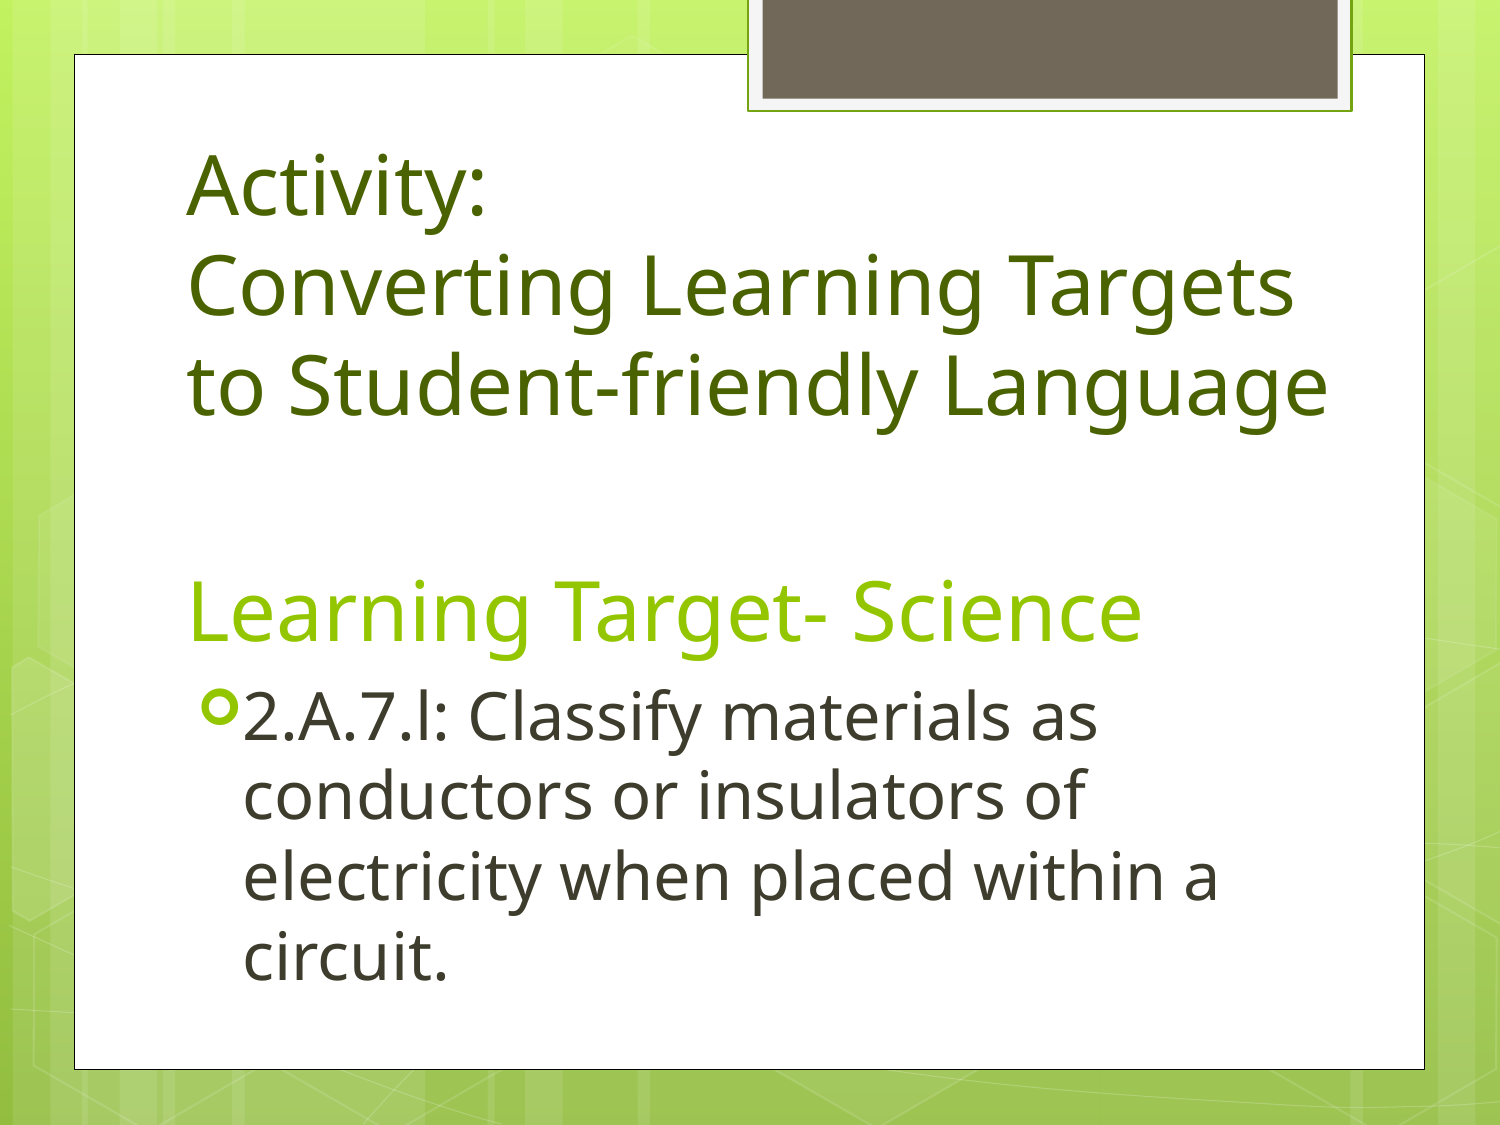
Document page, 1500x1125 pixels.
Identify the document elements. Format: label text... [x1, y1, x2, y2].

title Learning Target- Science [171, 539, 1324, 666]
text_box Activity: Converting Learning Targets to Student-friendly Language [171, 124, 1361, 440]
list 2.A.7.l: Classify materials as conductors or insulators of electricity when placed within a circuit. [171, 665, 1283, 957]
